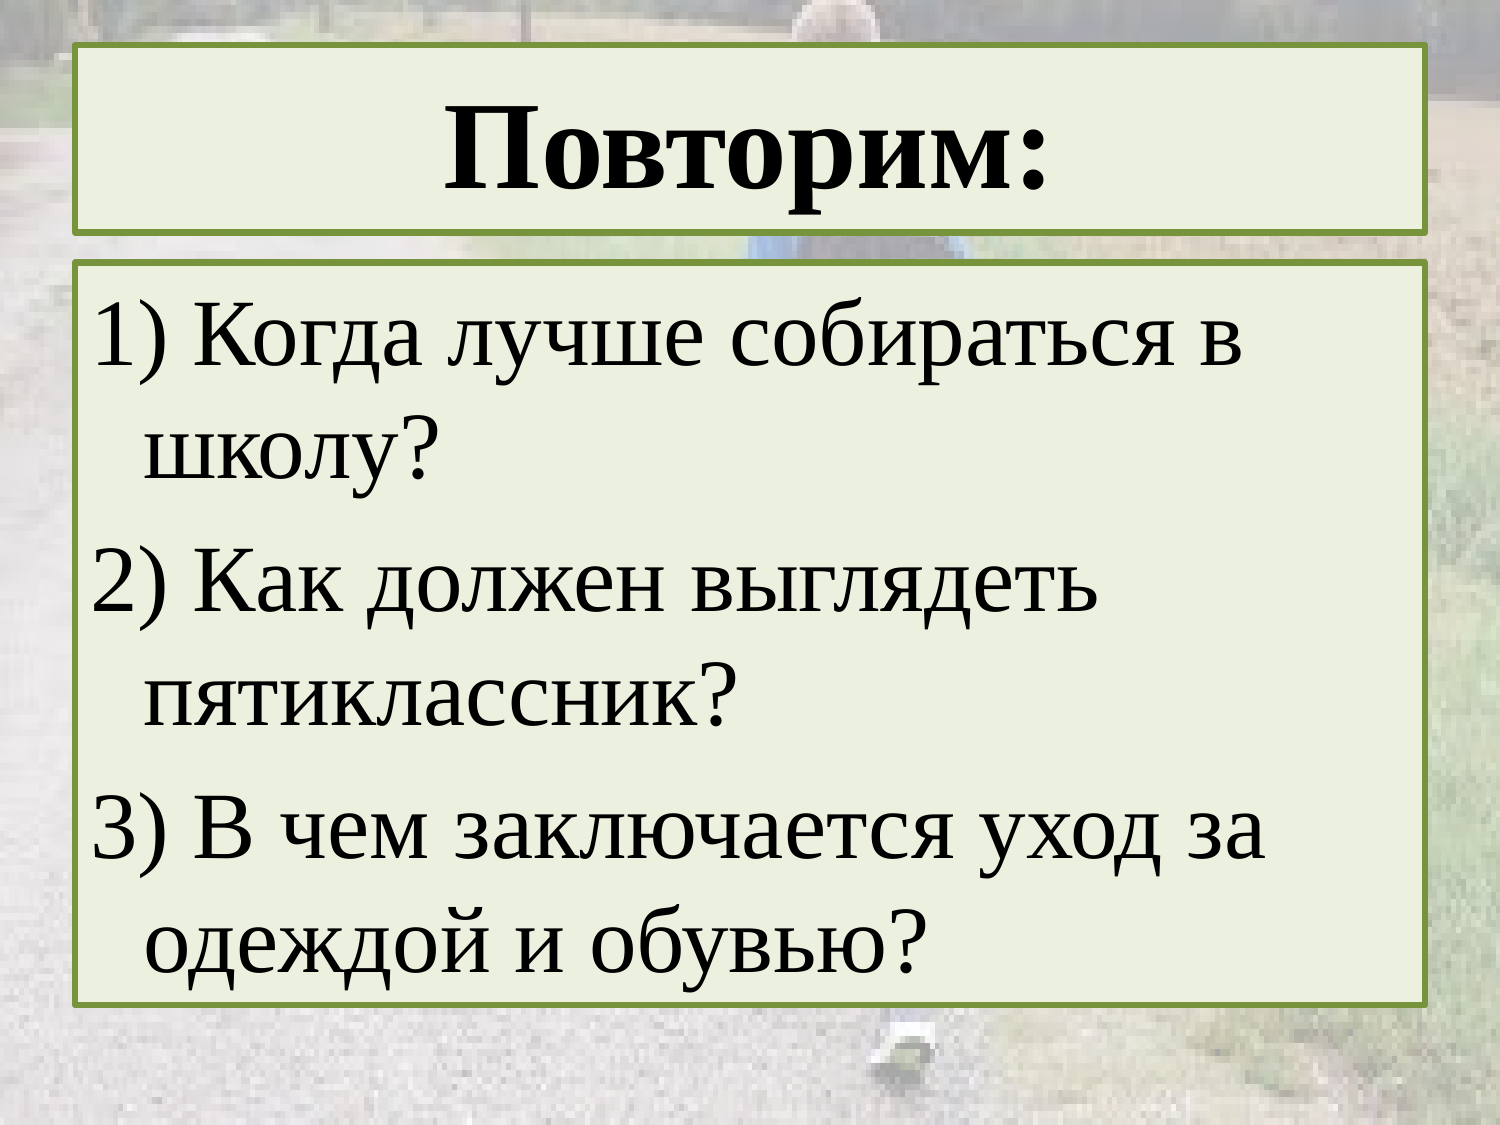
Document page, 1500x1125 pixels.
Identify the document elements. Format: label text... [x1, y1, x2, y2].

title Повторим: [75, 45, 1425, 233]
list 1) Когда лучше собираться в школу? 2) Как должен выглядеть пятиклассник? 3) В чем заключается уход за одеждой и обувью? [75, 262, 1425, 1005]
